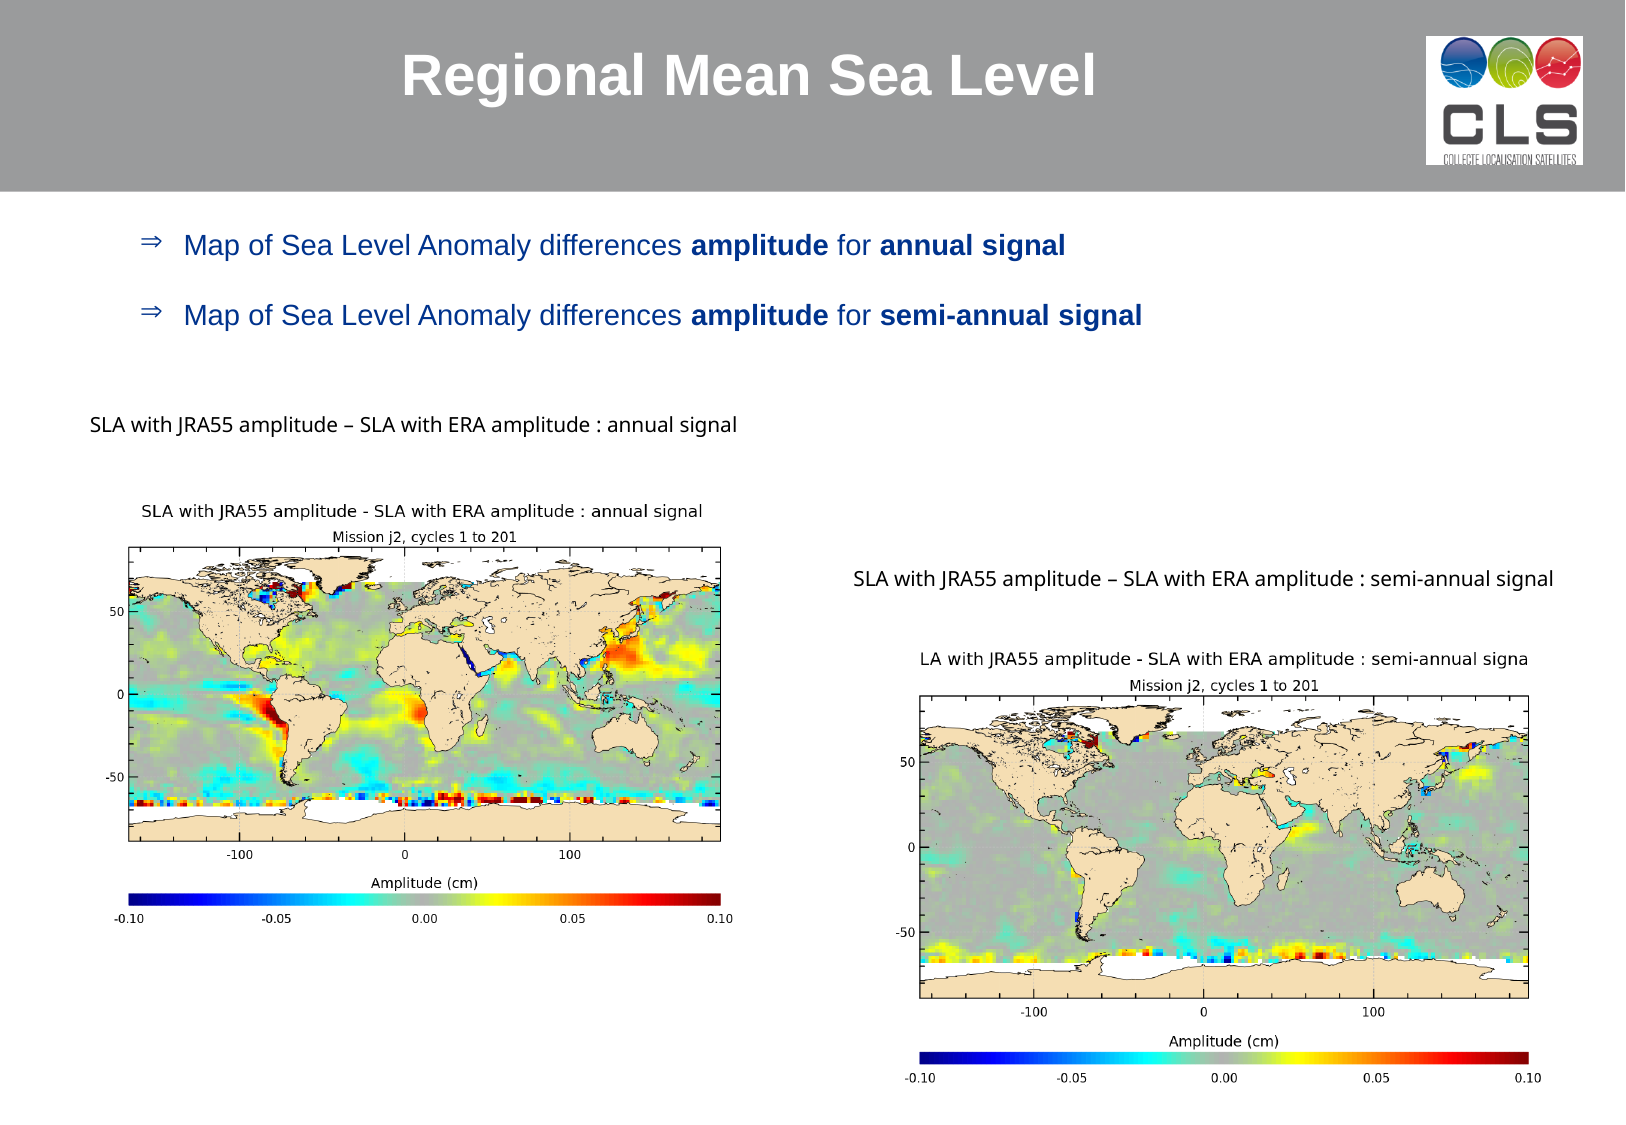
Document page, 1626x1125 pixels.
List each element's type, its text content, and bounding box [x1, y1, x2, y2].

text_box Regional Mean Sea Level [386, 40, 1162, 119]
text_box Map of Sea Level Anomaly differences amplitude for annual signal Map of Sea Level Anomaly differences amplitude for semi-annual signal [125, 219, 1515, 339]
picture [1426, 36, 1583, 165]
picture [845, 630, 1564, 1109]
picture [56, 483, 755, 948]
text_box SLA with JRA55 amplitude – SLA with ERA amplitude : annual signal [24, 404, 803, 445]
text_box SLA with JRA55 amplitude – SLA with ERA amplitude : semi-annual signal [815, 558, 1593, 599]
